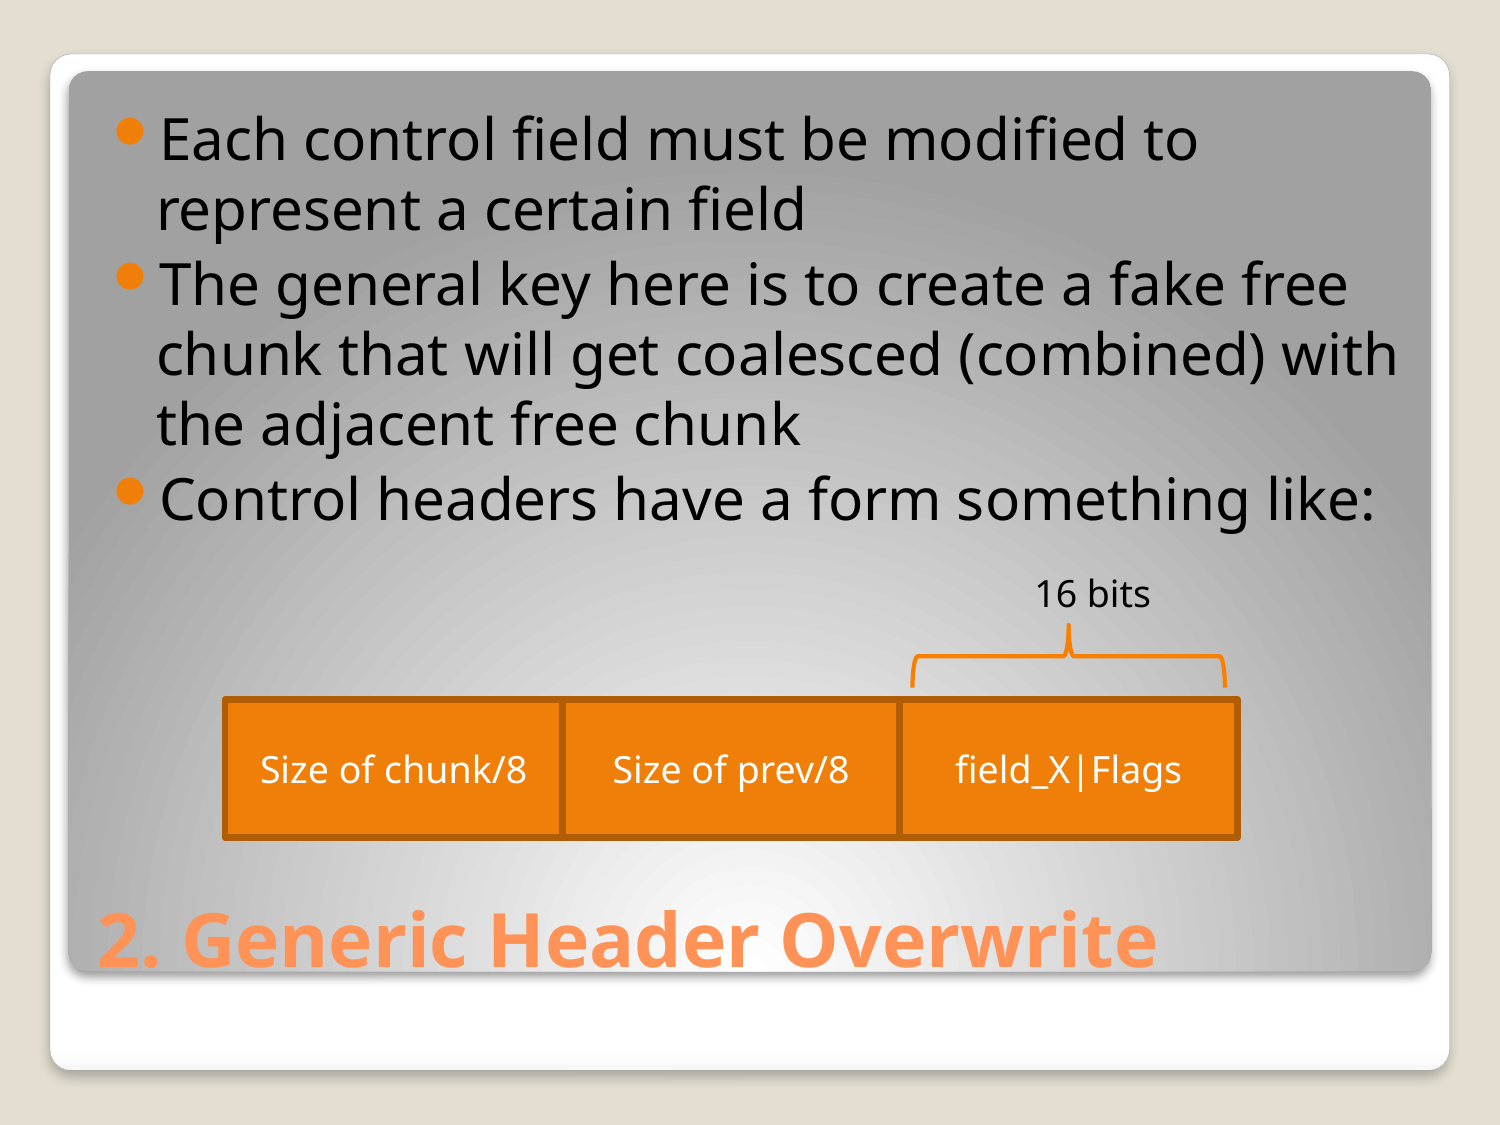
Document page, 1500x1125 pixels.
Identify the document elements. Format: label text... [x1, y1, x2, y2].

title 2. Generic Header Overwrite [82, 817, 1425, 990]
text_box [911, 624, 1226, 688]
text_box field_X|Flags [902, 696, 1241, 841]
list Each control field must be modified to represent a certain field The general key here is to create a fake free chunk that will get coalesced (combined) with the adjacent free chunk Control headers have a form something like: [82, 86, 1425, 650]
text_box Size of prev/8 [559, 696, 903, 841]
text_box Size of chunk/8 [222, 696, 560, 841]
text_box 16 bits [1019, 562, 1167, 623]
